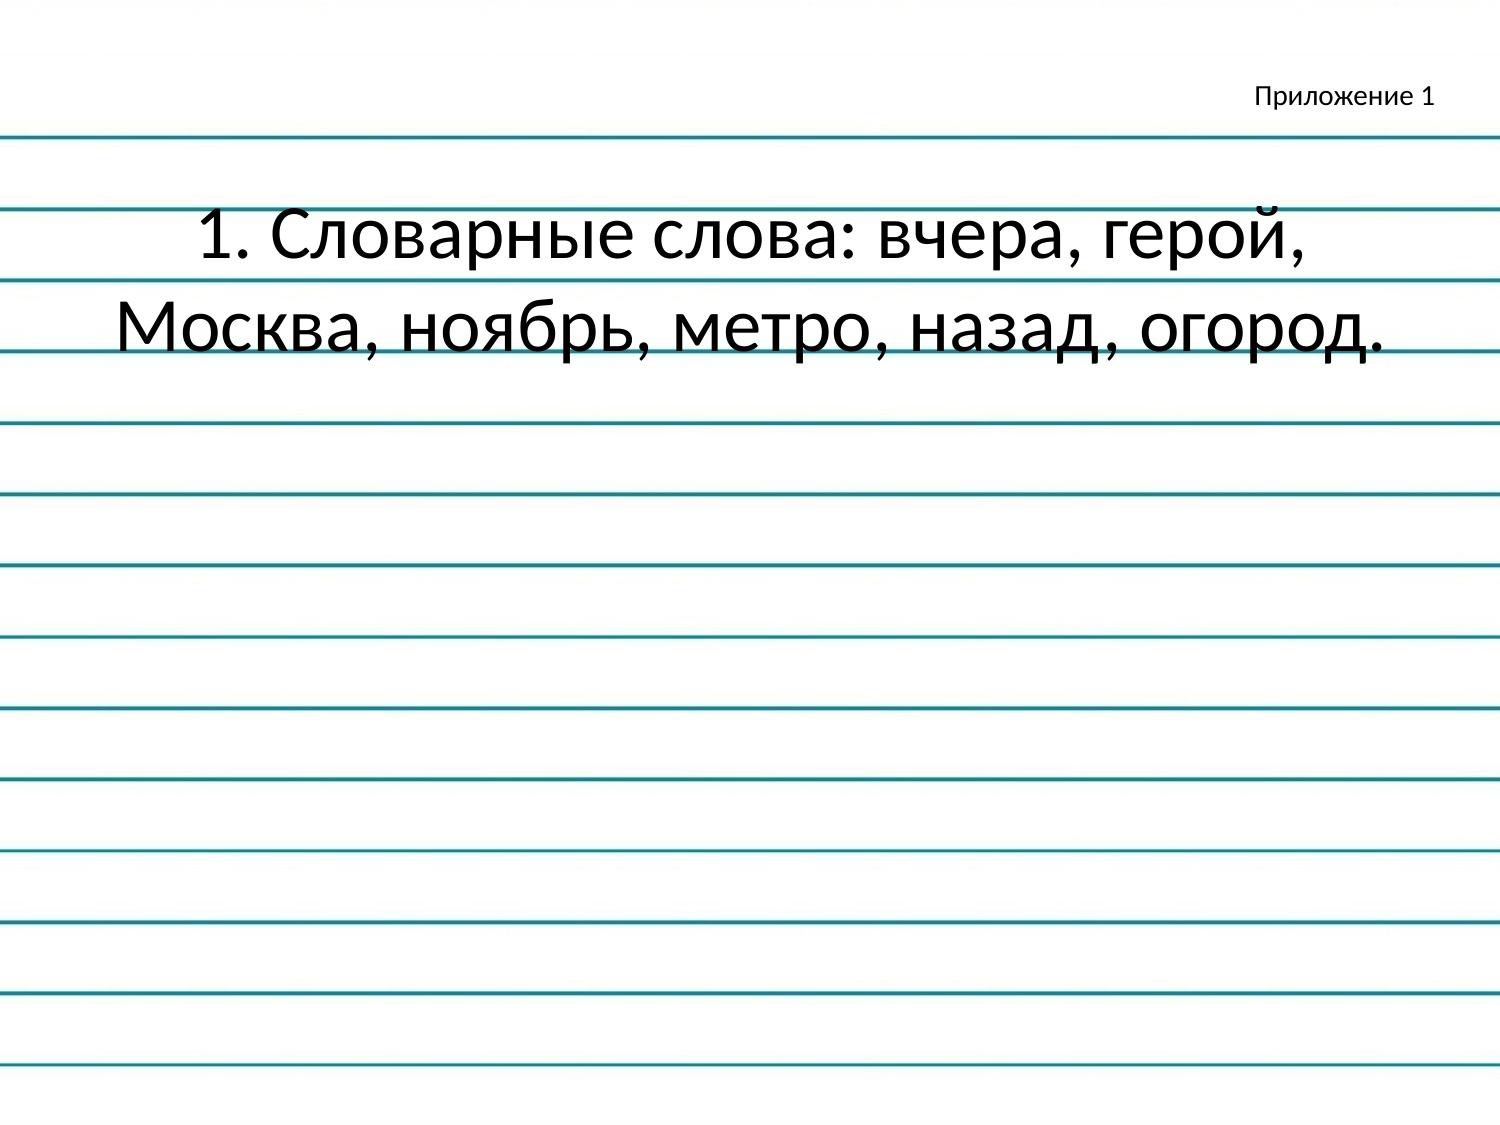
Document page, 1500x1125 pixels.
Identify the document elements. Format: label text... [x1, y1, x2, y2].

text_box 1. Словарные слова: вчера, герой, Москва, ноябрь, метро, назад, огород. [76, 160, 1427, 480]
picture [0, 0, 1500, 1125]
title Приложение 1 [100, 0, 1451, 188]
